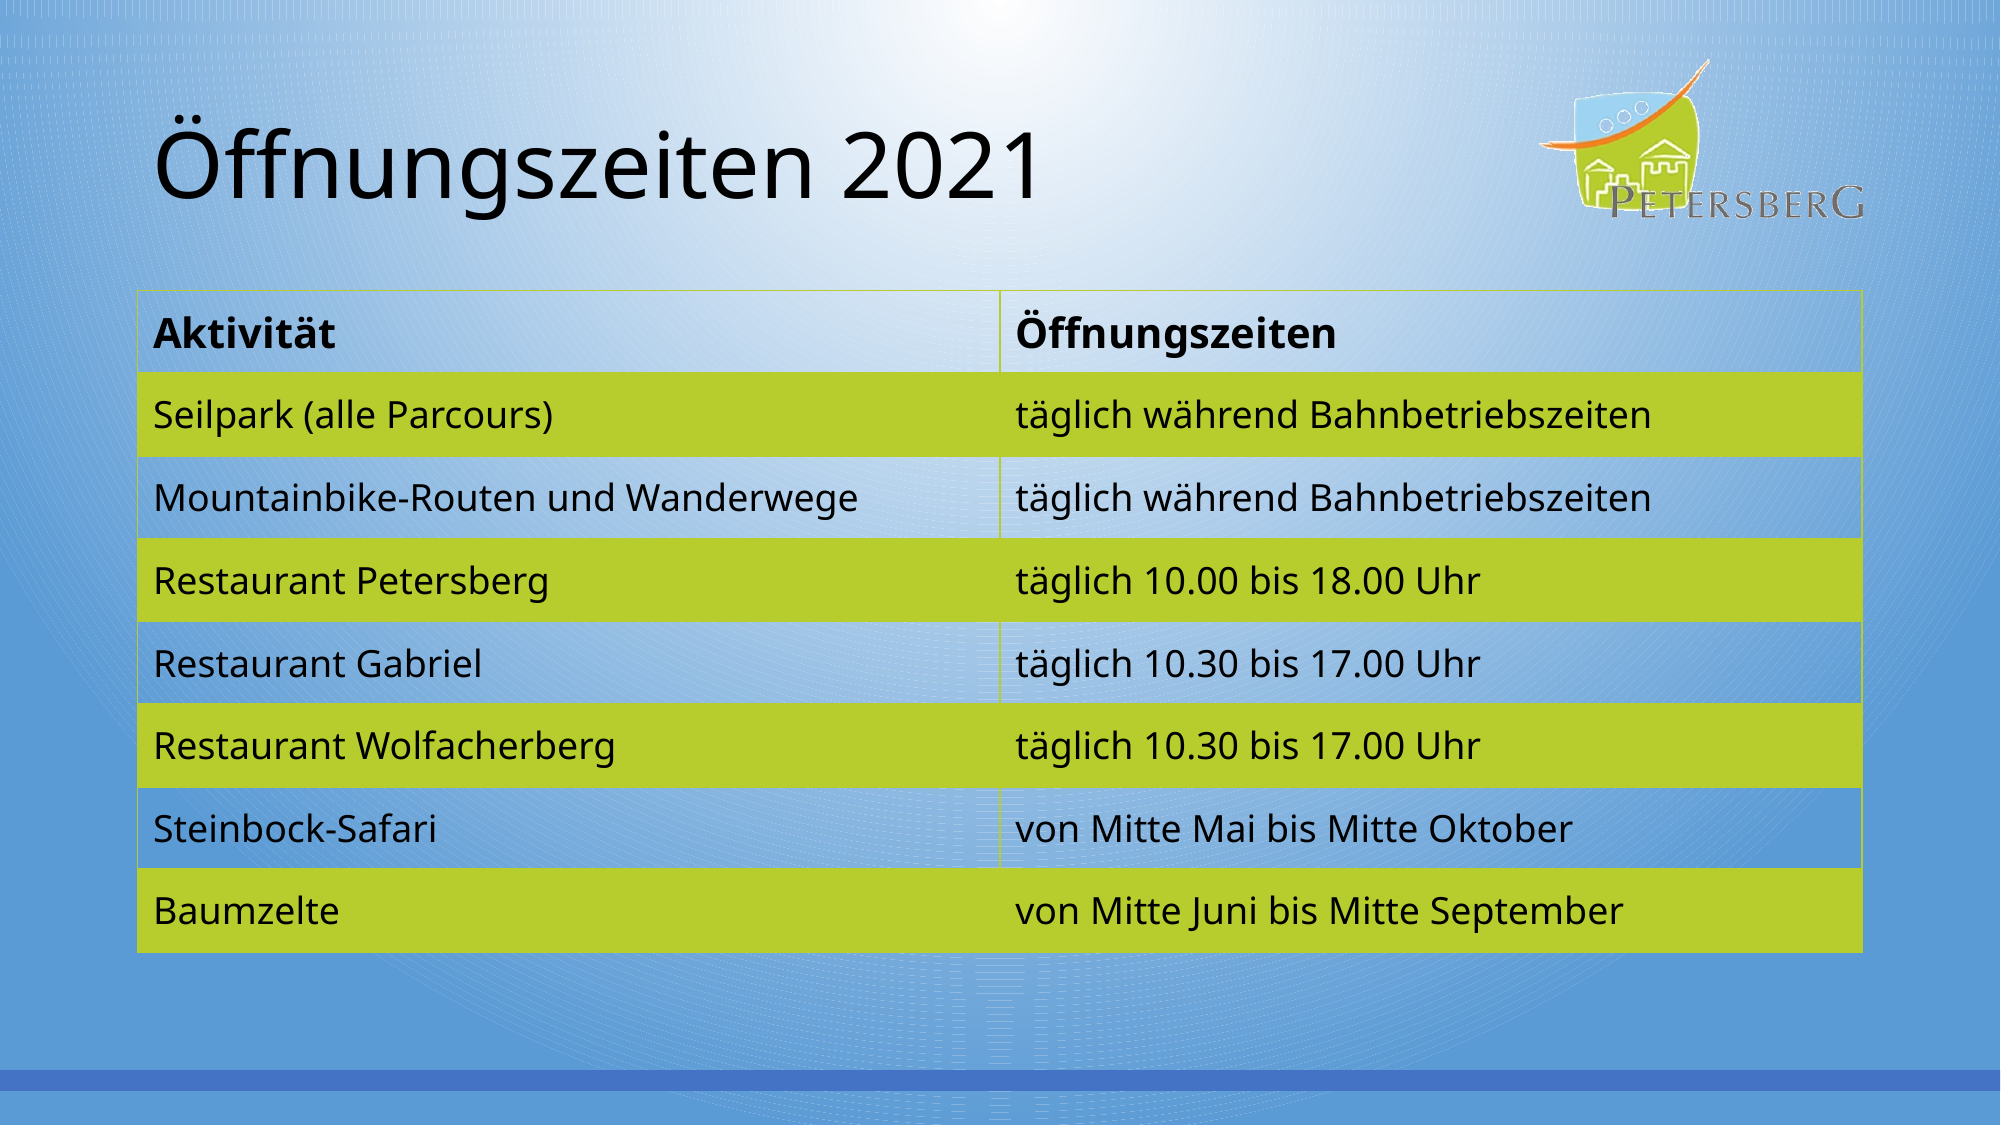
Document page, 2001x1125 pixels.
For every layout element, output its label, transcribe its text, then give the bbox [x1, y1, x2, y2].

table_cell von Mitte Mai bis Mitte Oktober [1001, 788, 1861, 868]
table_cell Restaurant Wolfacherberg [138, 705, 999, 786]
table_cell täglich während Bahnbetriebszeiten [1001, 457, 1861, 538]
table_cell Steinbock-Safari [138, 788, 999, 868]
table_header Aktivität [138, 291, 999, 372]
table_cell Mountainbike-Routen und Wanderwege [138, 457, 999, 538]
table_header Öffnungszeiten [1001, 291, 1861, 372]
table_cell täglich 10.30 bis 17.00 Uhr [1001, 705, 1861, 786]
table_cell Baumzelte [138, 870, 999, 951]
picture [1603, 59, 1863, 219]
table_cell Seilpark (alle Parcours) [138, 374, 999, 455]
table_cell täglich 10.00 bis 18.00 Uhr [1001, 539, 1861, 620]
table_cell Restaurant Gabriel [138, 622, 999, 703]
title Öffnungszeiten 2021 [137, 59, 1603, 278]
table_cell Restaurant Petersberg [138, 539, 999, 620]
table_cell täglich während Bahnbetriebszeiten [1001, 374, 1861, 455]
table_cell täglich 10.30 bis 17.00 Uhr [1001, 622, 1861, 703]
table_cell von Mitte Juni bis Mitte September [1001, 870, 1861, 951]
